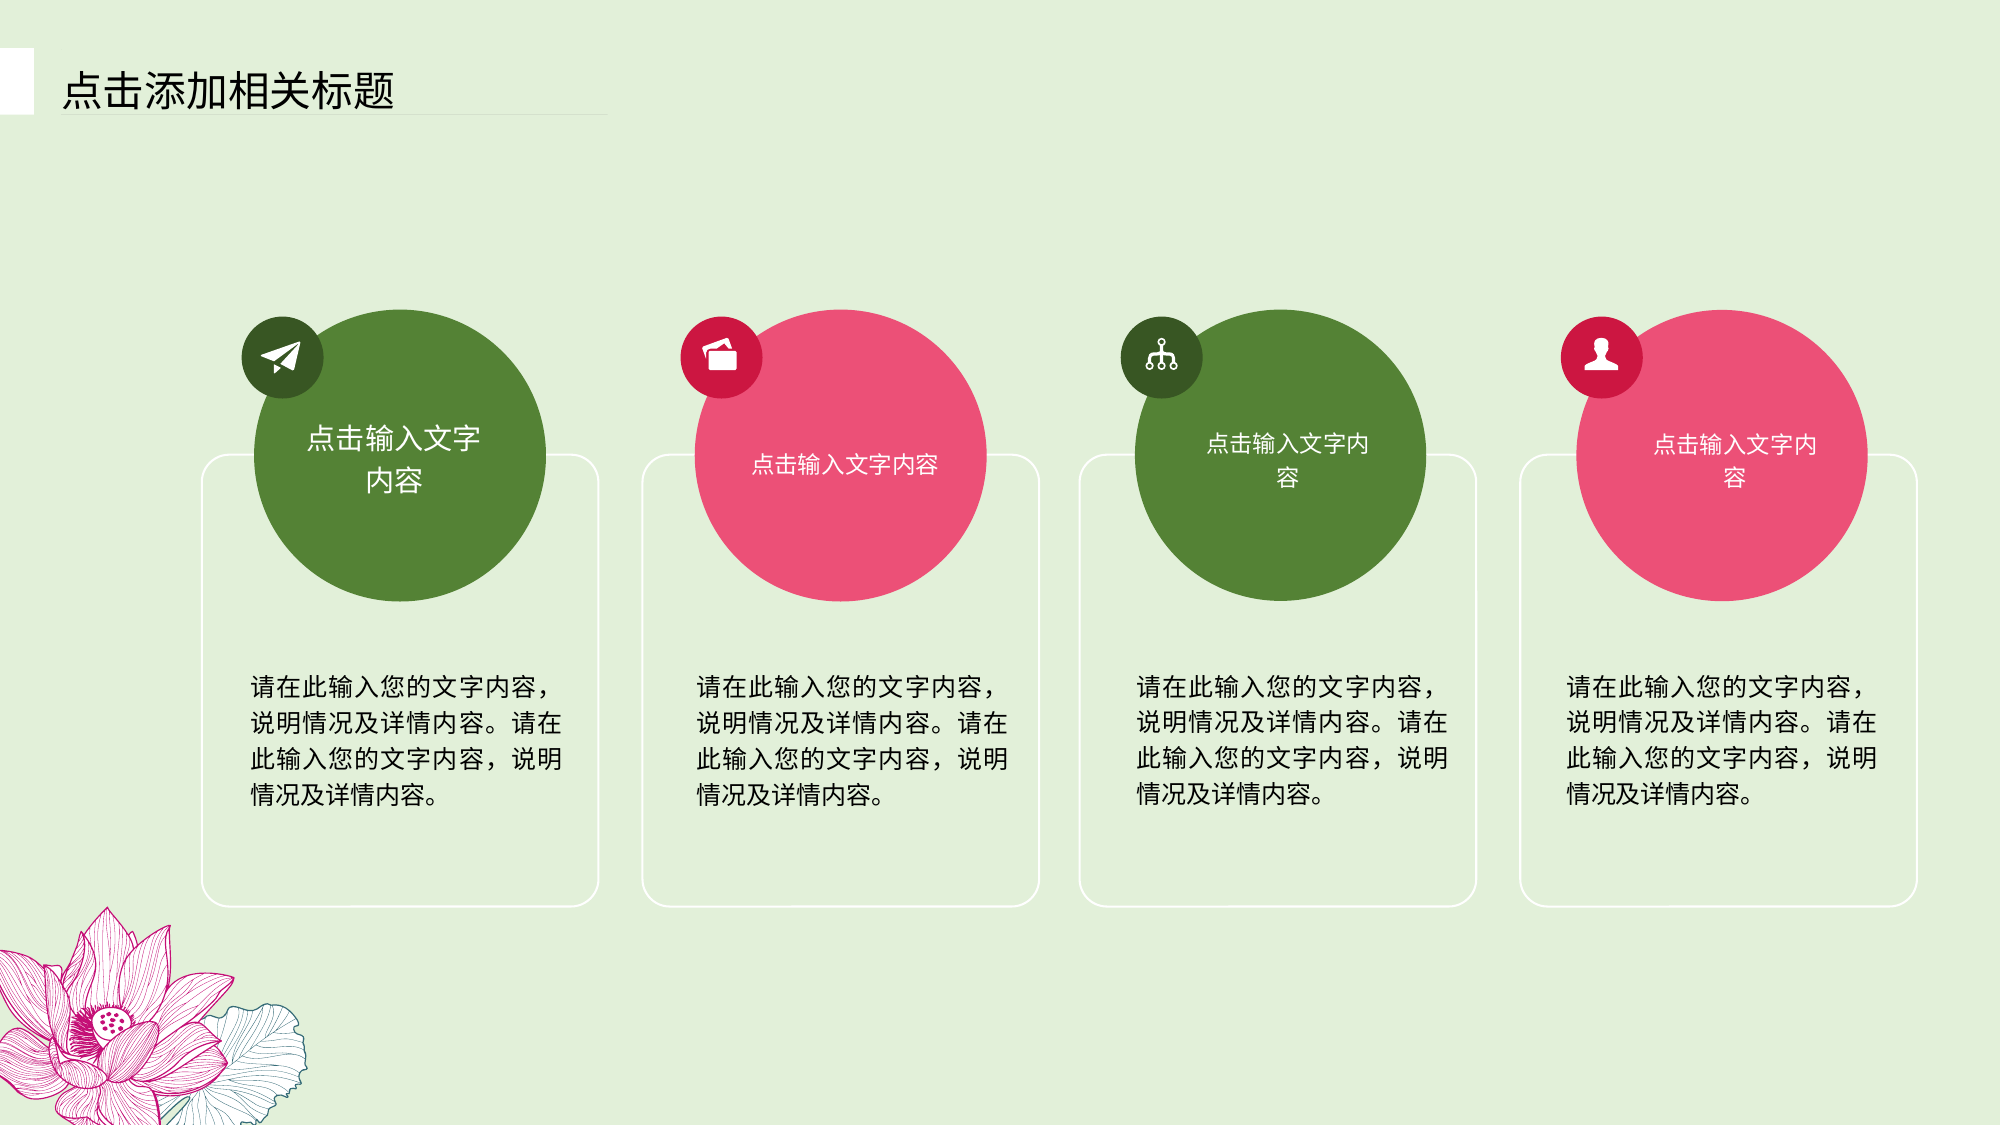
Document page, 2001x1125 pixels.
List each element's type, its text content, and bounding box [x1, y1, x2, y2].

text_box [694, 309, 987, 602]
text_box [680, 316, 763, 399]
text_box [642, 454, 1040, 907]
text_box 点击输入文字内容 [1642, 424, 1828, 492]
text_box 点击输入文字内容 [281, 421, 508, 490]
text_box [241, 316, 324, 399]
text_box [0, 47, 35, 116]
text_box [201, 454, 599, 907]
text_box 请在此输入您的文字内容，说明情况及详情内容。请在此输入您的文字内容，说明情况及详情内容。 [1120, 657, 1465, 841]
text_box 请在此输入您的文字内容，说明情况及详情内容。请在此输入您的文字内容，说明情况及详情内容。 [680, 657, 1025, 841]
text_box 点击输入文字内容 [750, 426, 939, 495]
text_box [254, 309, 546, 602]
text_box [1560, 316, 1643, 399]
text_box [1576, 309, 1868, 602]
text_box 请在此输入您的文字内容，说明情况及详情内容。请在此输入您的文字内容，说明情况及详情内容。 [234, 657, 579, 841]
text_box 请在此输入您的文字内容，说明情况及详情内容。请在此输入您的文字内容，说明情况及详情内容。 [1550, 657, 1894, 841]
text_box [1520, 454, 1917, 907]
text_box [1079, 454, 1477, 907]
text_box 点击输入文字内容 [1195, 423, 1381, 491]
text_box [1134, 309, 1427, 601]
text_box [1145, 337, 1178, 371]
text_box [1120, 316, 1203, 399]
picture [0, 906, 308, 1125]
